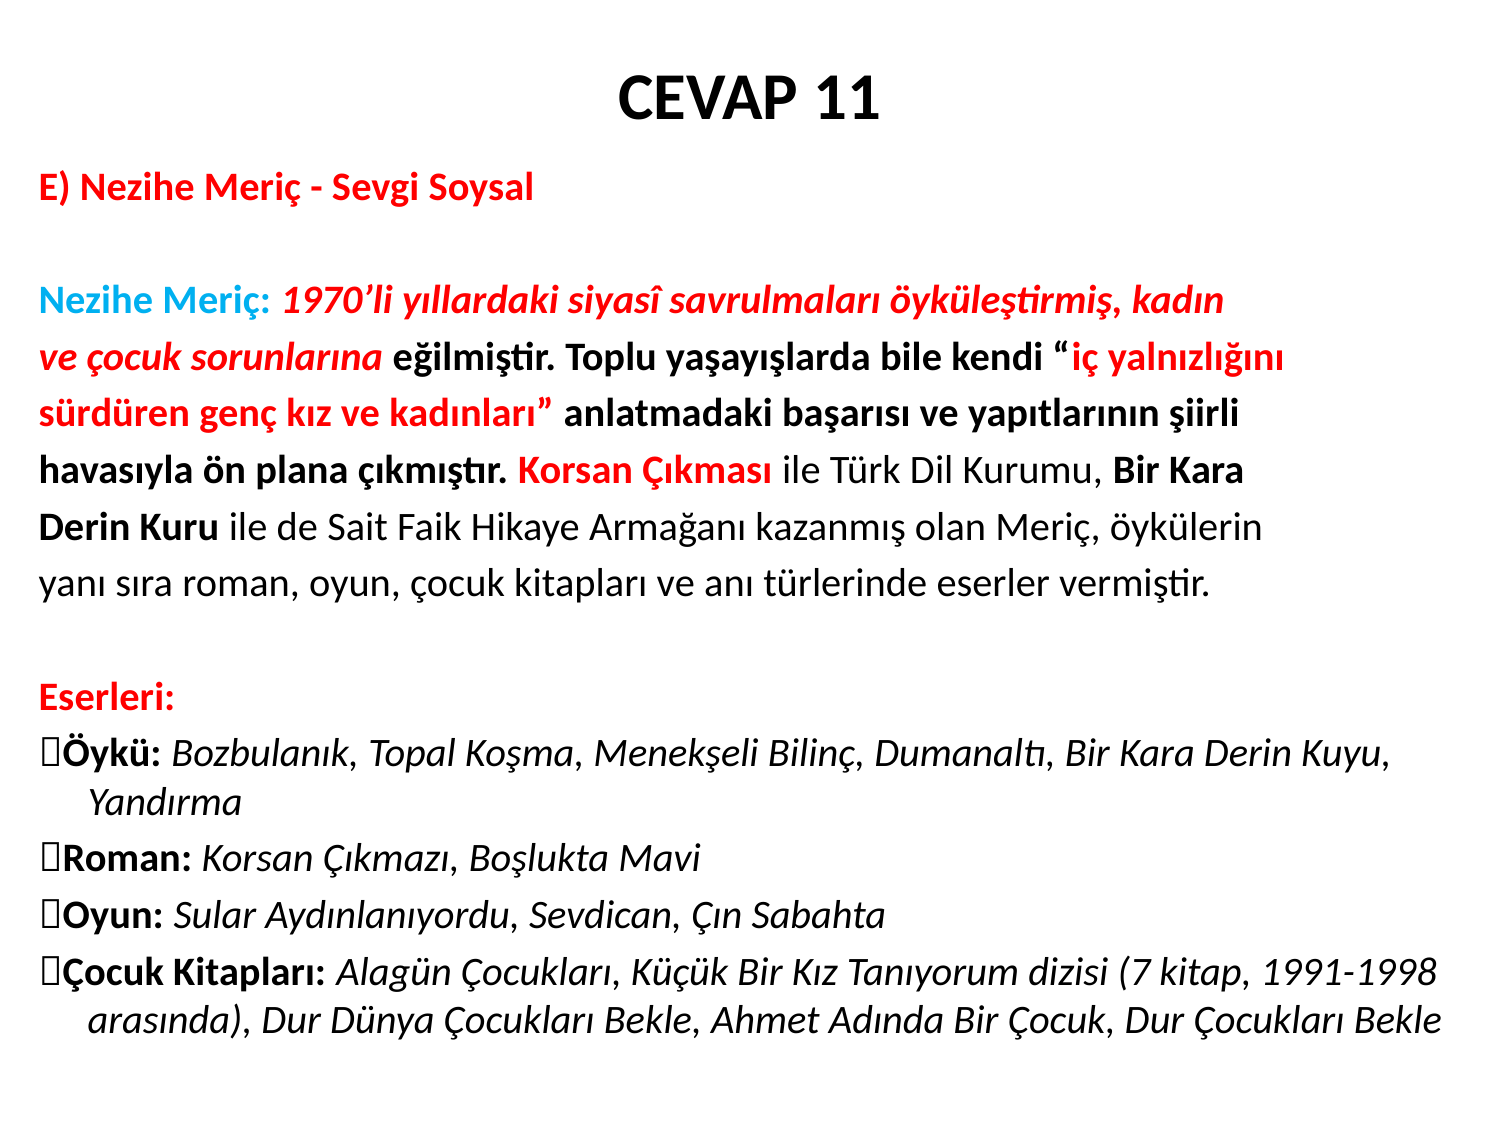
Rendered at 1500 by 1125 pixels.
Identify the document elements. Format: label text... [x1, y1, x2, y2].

title CEVAP 11 [75, 45, 1425, 141]
list E) Nezihe Meriç - Sevgi Soysal Nezihe Meriç: 1970’li yıllardaki siyasî savrulmaları öyküleştirmiş, kadın ve çocuk sorunlarına eğilmiştir. Toplu yaşayışlarda bile kendi “iç yalnızlığını sürdüren genç kız ve kadınları” anlatmadaki başarısı ve yapıtlarının şiirli havasıyla ön plana çıkmıştır. Korsan Çıkması ile Türk Dil Kurumu, Bir Kara Derin Kuru ile de Sait Faik Hikaye Armağanı kazanmış olan Meriç, öykülerin yanı sıra roman, oyun, çocuk kitapları ve anı türlerinde eserler vermiştir. Eserleri: Öykü: Bozbulanık, Topal Koşma, Menekşeli Bilinç, Dumanaltı, Bir Kara Derin Kuyu, Yandırma Roman: Korsan Çıkmazı, Boşlukta Mavi Oyun: Sular Aydınlanıyordu, Sevdican, Çın Sabahta Çocuk Kitapları: Alagün Çocukları, Küçük Bir Kız Tanıyorum dizisi (7 kitap, 1991-1998 arasında), Dur Dünya Çocukları Bekle, Ahmet Adında Bir Çocuk, Dur Çocukları Bekle [23, 152, 1465, 1067]
